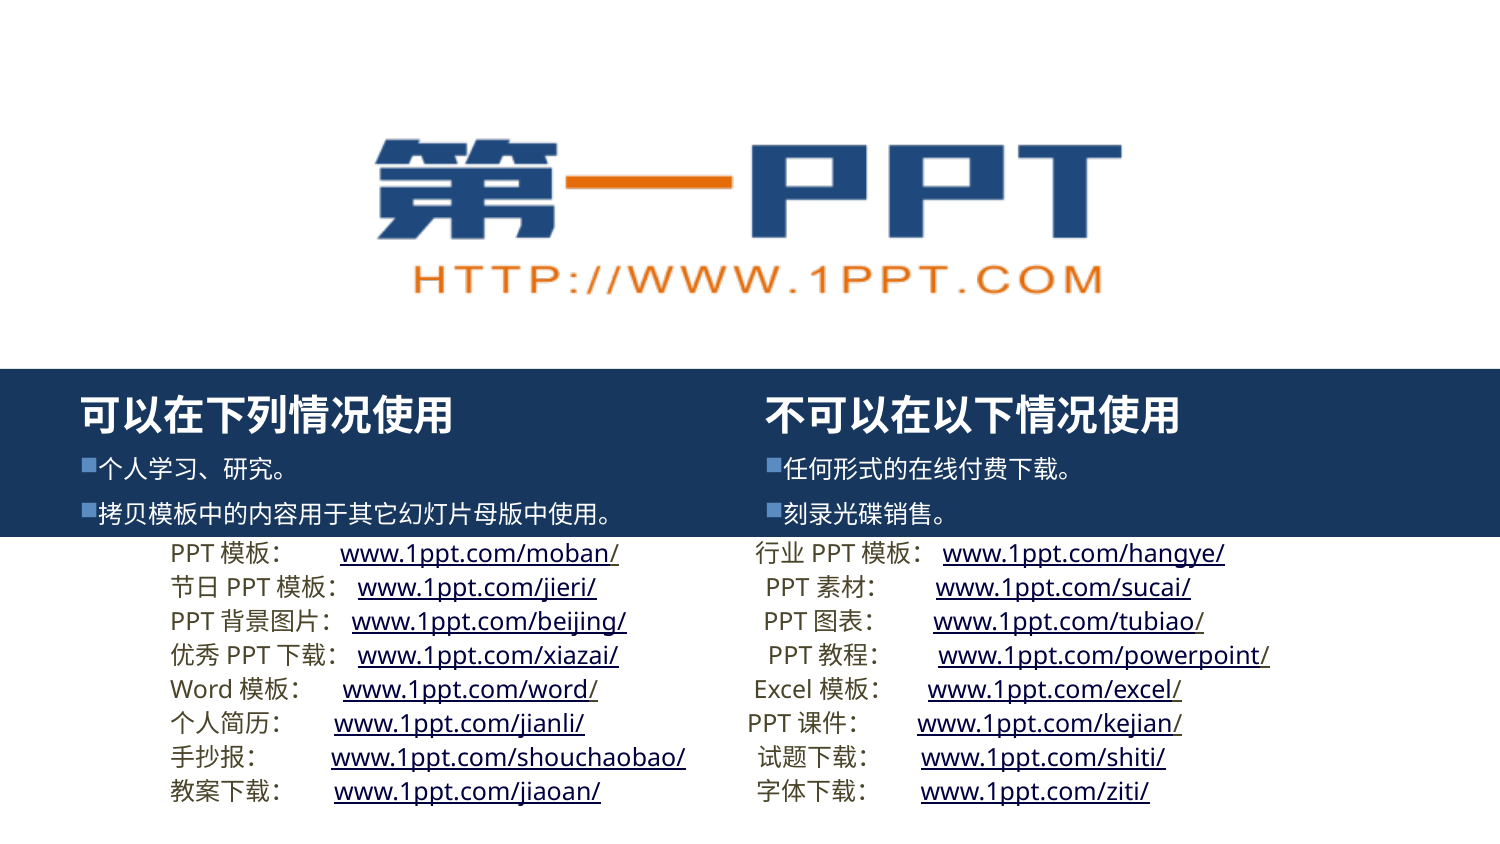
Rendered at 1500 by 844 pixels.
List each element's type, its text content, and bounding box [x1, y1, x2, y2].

text_box [0, 368, 1500, 537]
text_box 不可以在以下情况使用 任何形式的在线付费下载。 刻录光碟销售。 [750, 381, 1424, 529]
text_box 可以在下列情况使用 个人学习、研究。 拷贝模板中的内容用于其它幻灯片母版中使用。 [65, 381, 739, 529]
picture [264, 43, 1236, 334]
text_box PPT模板： www.1ppt.com/moban/ 行业PPT模板：www.1ppt.com/hangye/ 节日PPT模板：www.1ppt.com/jieri/ PPT素材： www.1ppt.com/sucai/ PPT背景图片：www.1ppt.com/beijing/ PPT图表： www.1ppt.com/tubiao/ 优秀PPT下载：www.1ppt.com/xiazai/ PPT教程： www.1ppt.com/powerpoint/ Word模板： www.1ppt.com/word/ Excel模板： www.1ppt.com/excel/ 个人简历： www.1ppt.com/jianli/ PPT课件： www.1ppt.com/kejian/ 手抄报： www.1ppt.com/shouchaobao/ 试题下载： www.1ppt.com/shiti/ 教案下载： www.1ppt.com/jiaoan/ 字体下载： www.1ppt.com/ziti/ [153, 538, 1346, 808]
